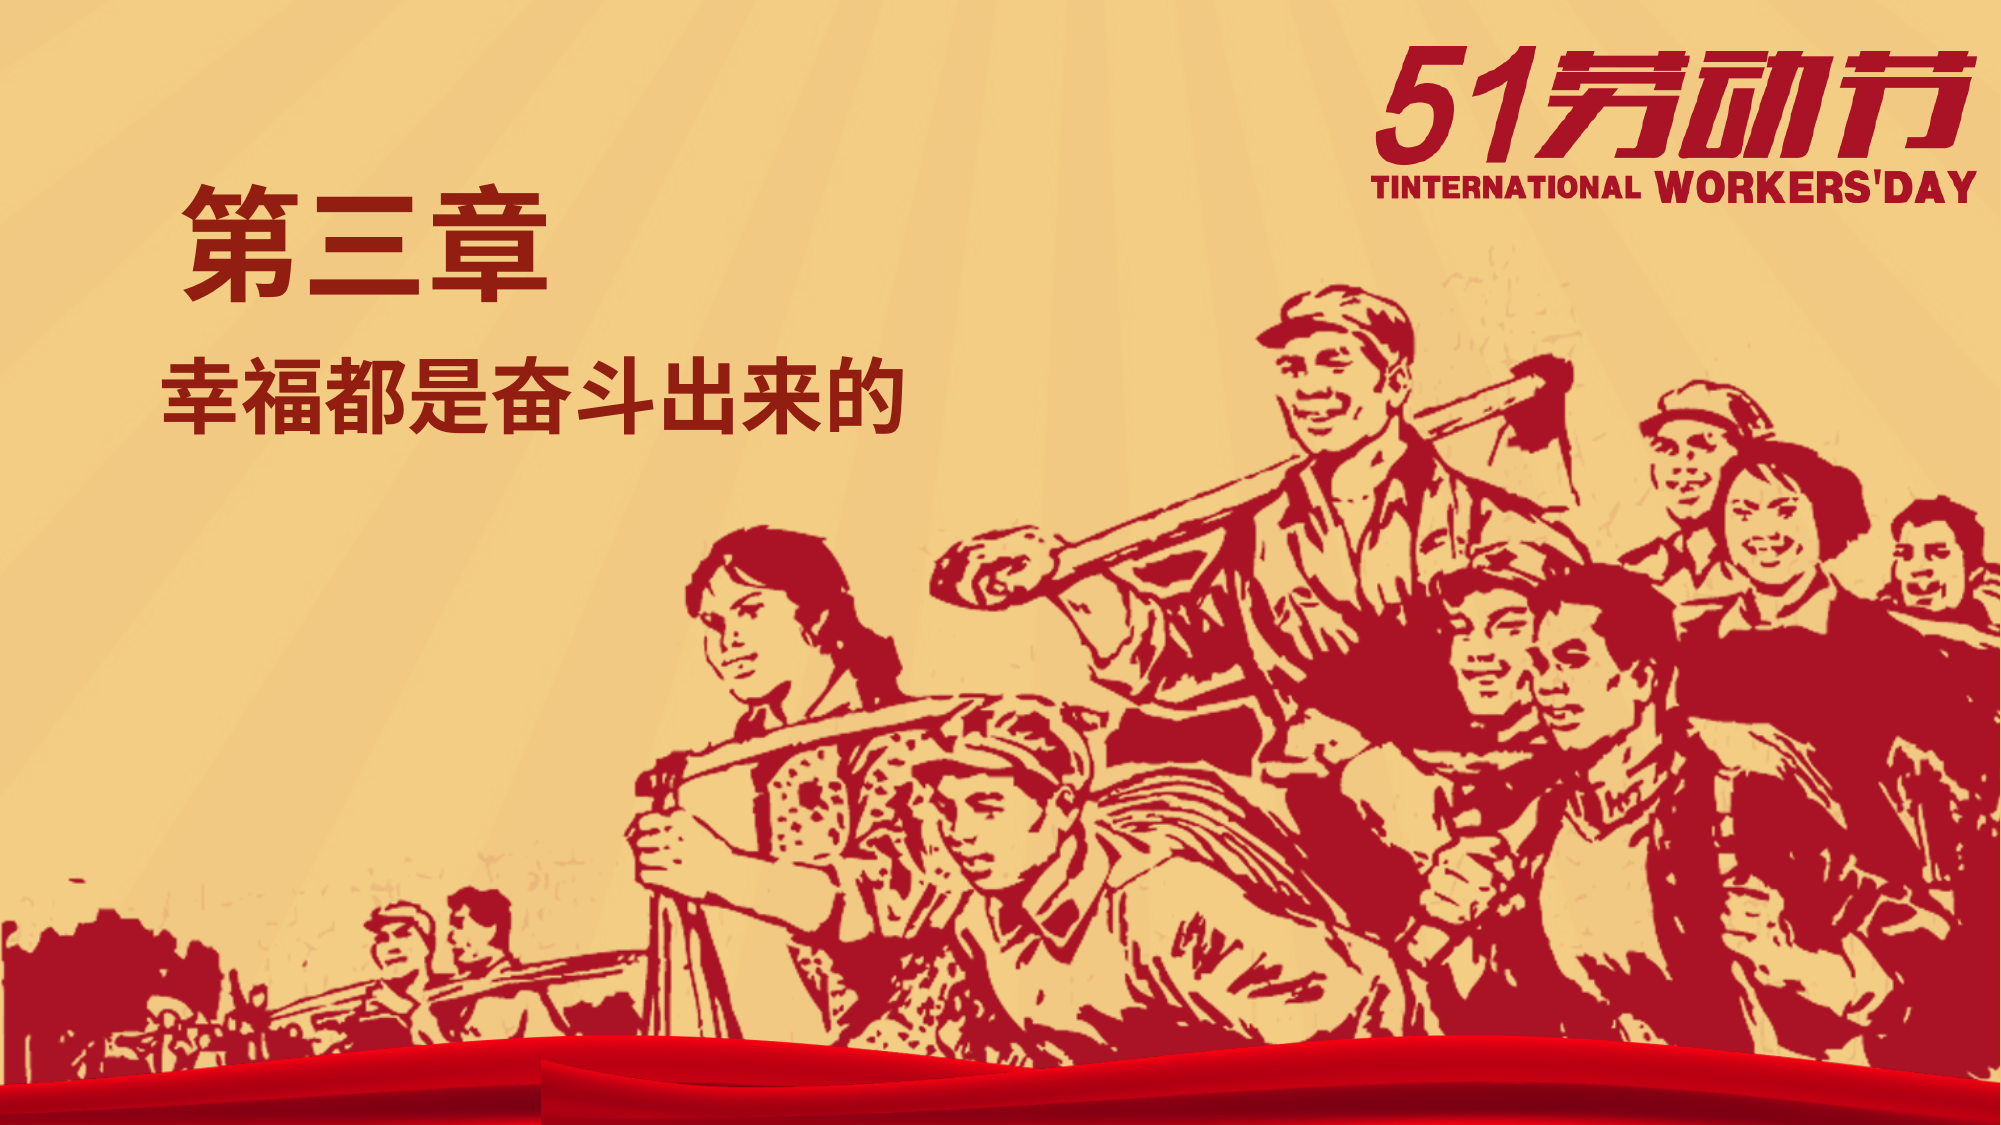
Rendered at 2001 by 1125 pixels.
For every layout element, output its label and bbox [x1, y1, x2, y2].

text_box [89, 190, 977, 446]
picture [0, 241, 2000, 1035]
picture [1371, 46, 1978, 203]
text_box [0, 1035, 2000, 1125]
